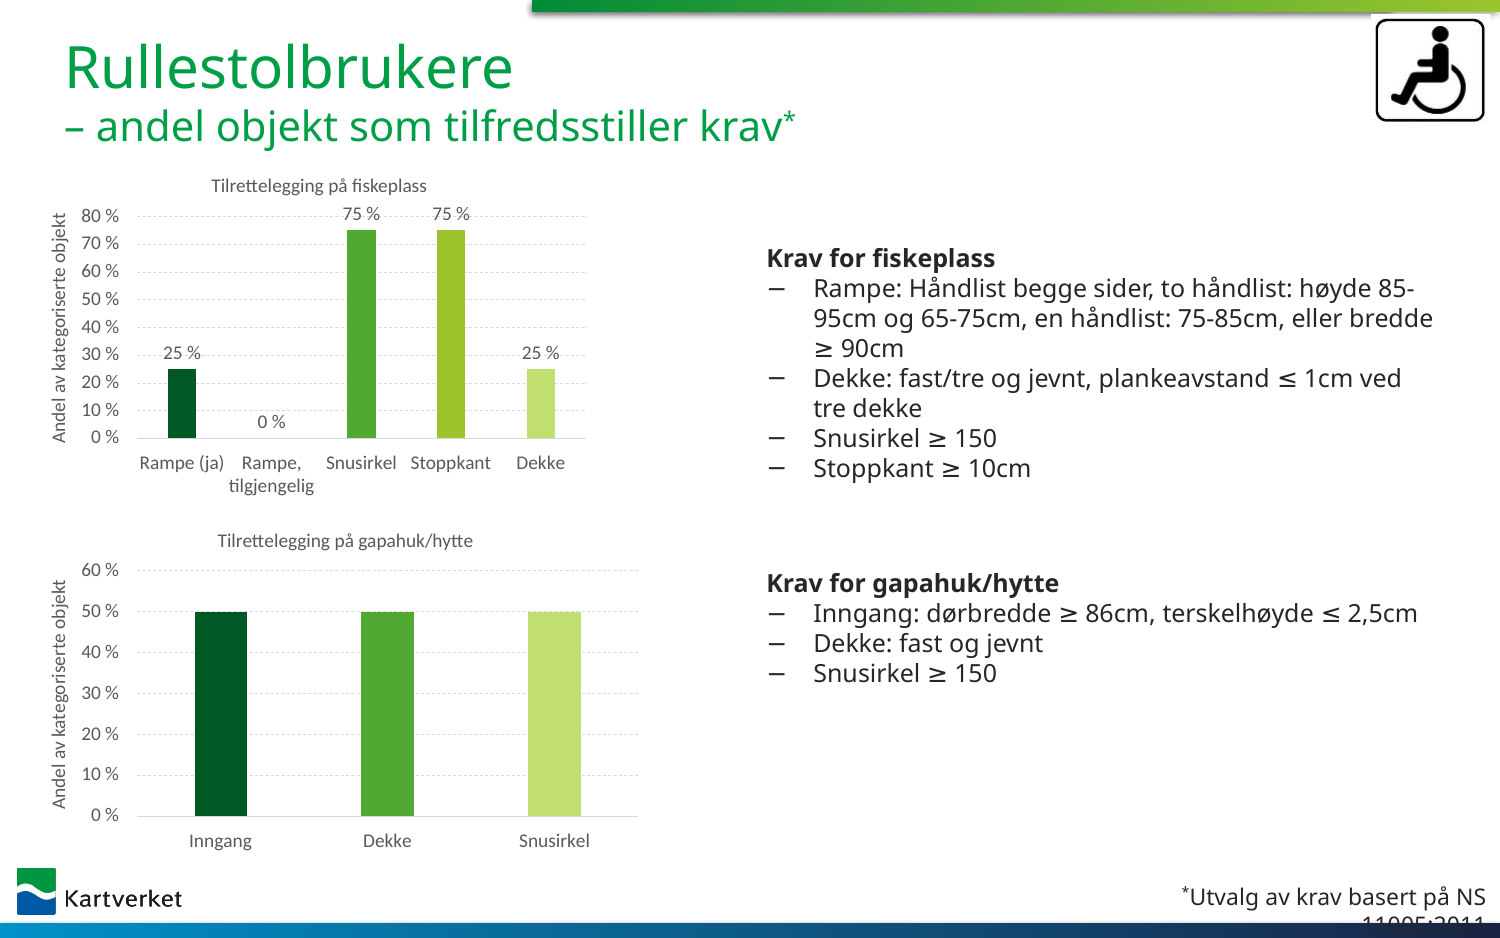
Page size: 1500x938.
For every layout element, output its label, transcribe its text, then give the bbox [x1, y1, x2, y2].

text_box *Utvalg av krav basert på NS 11005:2011 [1068, 873, 1500, 938]
picture [1371, 13, 1491, 127]
text_box Krav for gapahuk/hytte Inngang: dørbredde ≥ 86cm, terskelhøyde ≤ 2,5cm Dekke: fast og jevnt Snusirkel ≥ 150 [751, 560, 1452, 695]
picture [41, 520, 650, 859]
picture [41, 166, 597, 505]
text_box Rullestolbrukere – andel objekt som tilfredsstiller krav* [49, 29, 1431, 158]
text_box Krav for fiskeplass Rampe: Håndlist begge sider, to håndlist: høyde 85-95cm og 65-75cm, en håndlist: 75-85cm, eller bredde ≥ 90cm Dekke: fast/tre og jevnt, plankeavstand ≤ 1cm ved tre dekke Snusirkel ≥ 150 Stoppkant ≥ 10cm [751, 235, 1452, 490]
